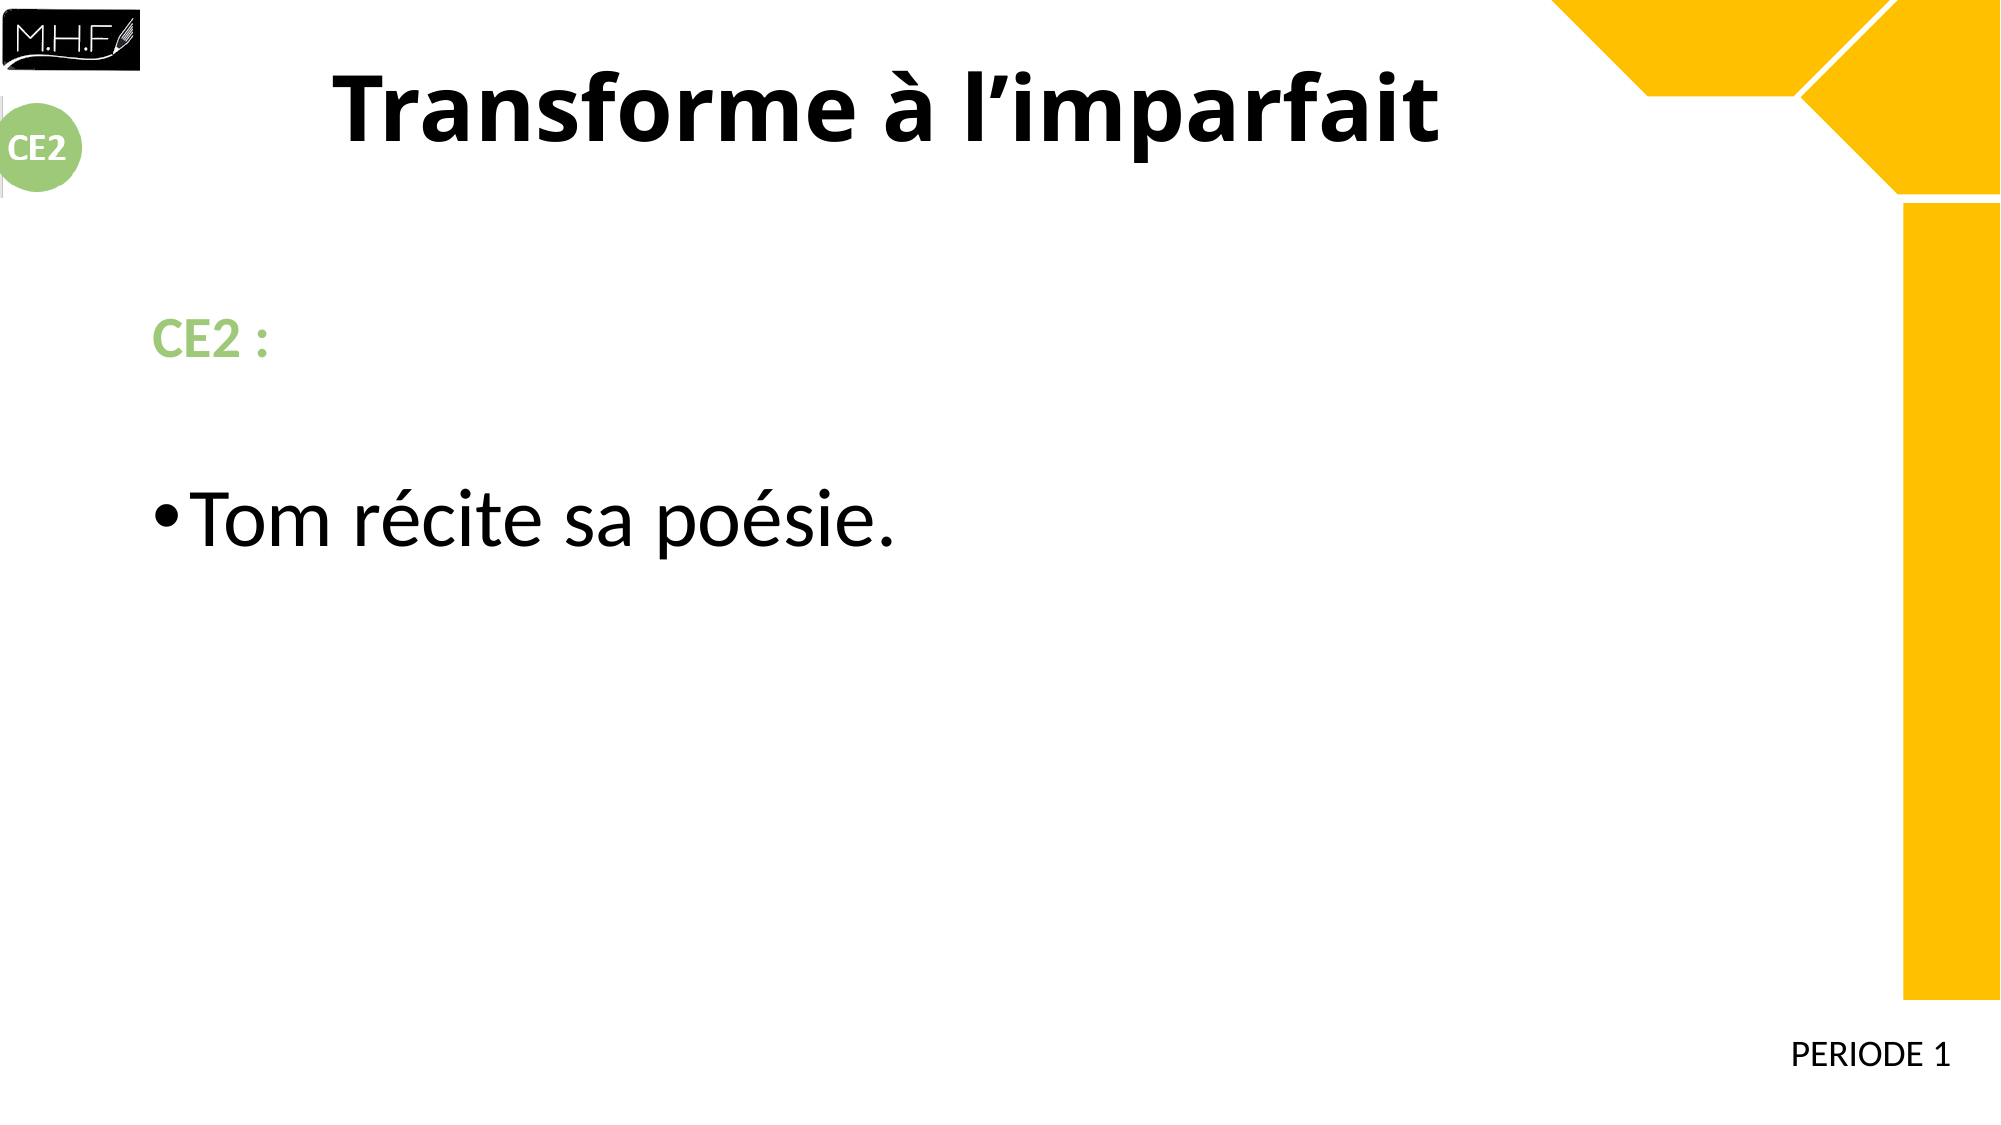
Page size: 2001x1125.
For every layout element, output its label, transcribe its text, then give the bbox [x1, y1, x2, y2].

text_box [1549, 0, 1892, 98]
picture [0, 7, 140, 74]
text_box [1799, 0, 2000, 196]
picture [0, 96, 87, 198]
title Transforme à l’imparfait [316, 3, 1863, 221]
text_box PERIODE 1 [1362, 1021, 1967, 1082]
text_box [1902, 202, 2000, 1001]
list CE2 : Tom récite sa poésie. [137, 299, 1863, 1014]
